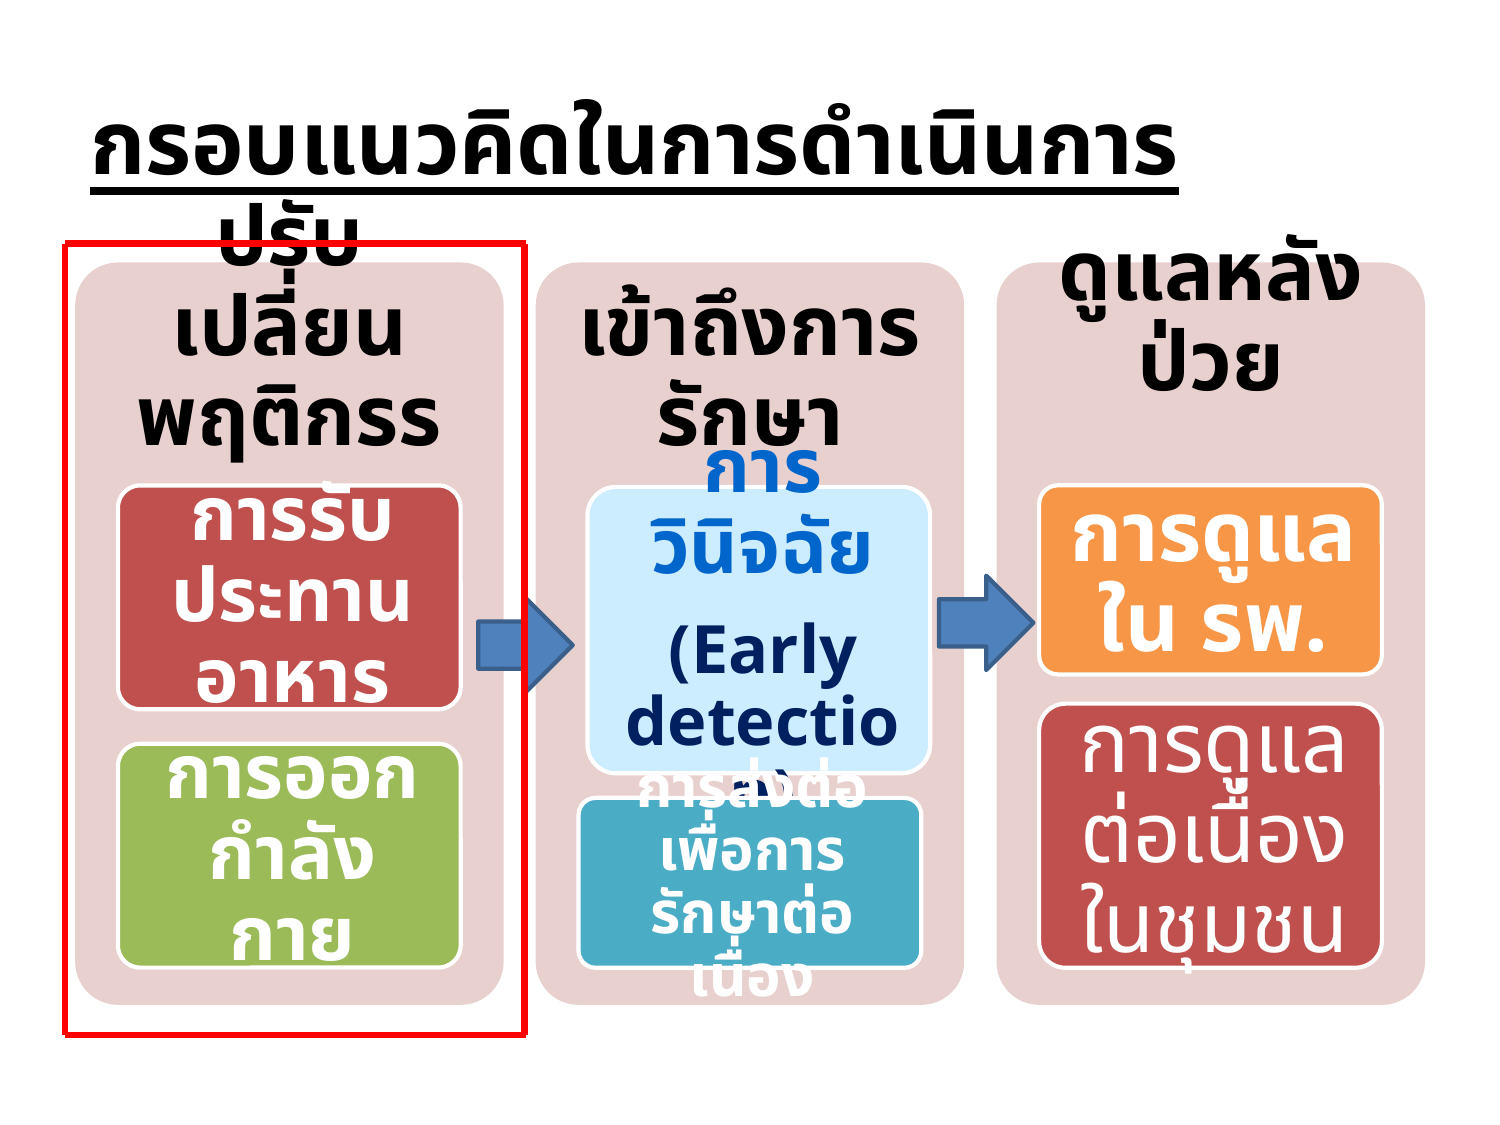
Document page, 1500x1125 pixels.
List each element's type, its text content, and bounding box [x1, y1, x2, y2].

title กรอบแนวคิดในการดำเนินการ [75, 45, 1425, 233]
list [529, 262, 1426, 1006]
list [74, 262, 520, 1006]
